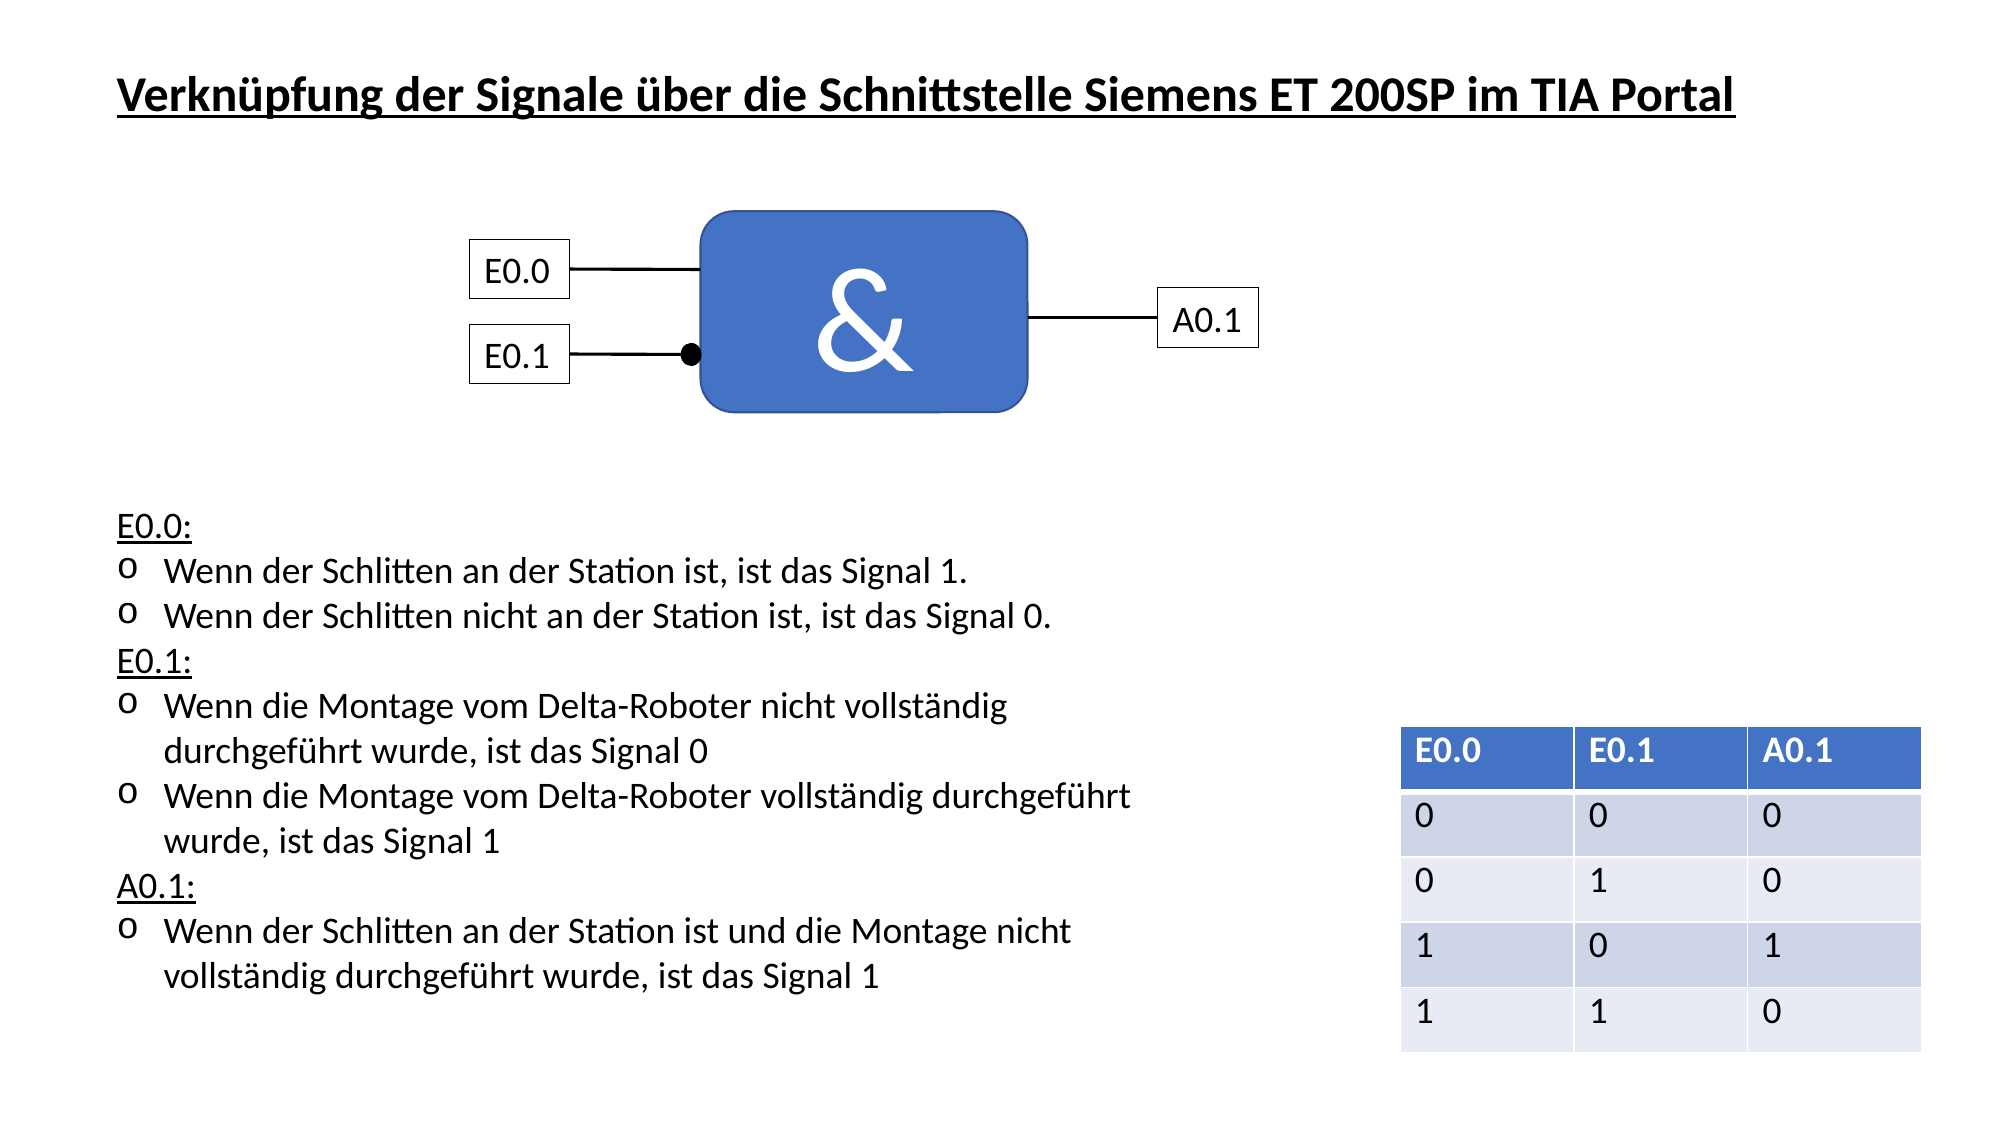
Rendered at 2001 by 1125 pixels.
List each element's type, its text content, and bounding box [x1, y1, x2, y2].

table_header E0.0 [1401, 727, 1573, 789]
table_cell 1 [1401, 923, 1573, 987]
text_box E0.0 [469, 239, 570, 299]
table_cell 1 [1575, 988, 1747, 1052]
table_cell 0 [1575, 923, 1747, 987]
text_box E0.0: Wenn der Schlitten an der Station ist, ist das Signal 1. Wenn der Schlitten nicht an der Station ist, ist das Signal 0. E0.1: Wenn die Montage vom Delta-Roboter nicht vollständig durchgeführt wurde, ist das Signal 0 Wenn die Montage vom Delta-Roboter vollständig durchgeführt wurde, ist das Signal 1 A0.1: Wenn der Schlitten an der Station ist und die Montage nicht vollständig durchgeführt wurde, ist das Signal 1 [101, 493, 1169, 1094]
table_header E0.1 [1575, 727, 1747, 789]
text_box [680, 342, 702, 367]
table_cell 1 [1401, 988, 1573, 1052]
text_box A0.1 [1157, 287, 1259, 348]
table_cell 0 [1748, 988, 1921, 1052]
table_cell 0 [1401, 795, 1573, 856]
table_cell 0 [1401, 858, 1573, 921]
text_box Verknüpfung der Signale über die Schnittstelle Siemens ET 200SP im TIA Portal [101, 53, 1800, 129]
text_box E0.1 [469, 324, 570, 384]
table_cell 1 [1575, 858, 1747, 921]
table_cell 0 [1748, 795, 1921, 856]
text_box & [699, 210, 1029, 414]
table_cell 0 [1575, 795, 1747, 856]
table_cell 1 [1748, 923, 1921, 987]
table_cell 0 [1748, 858, 1921, 921]
table_header A0.1 [1748, 727, 1921, 789]
